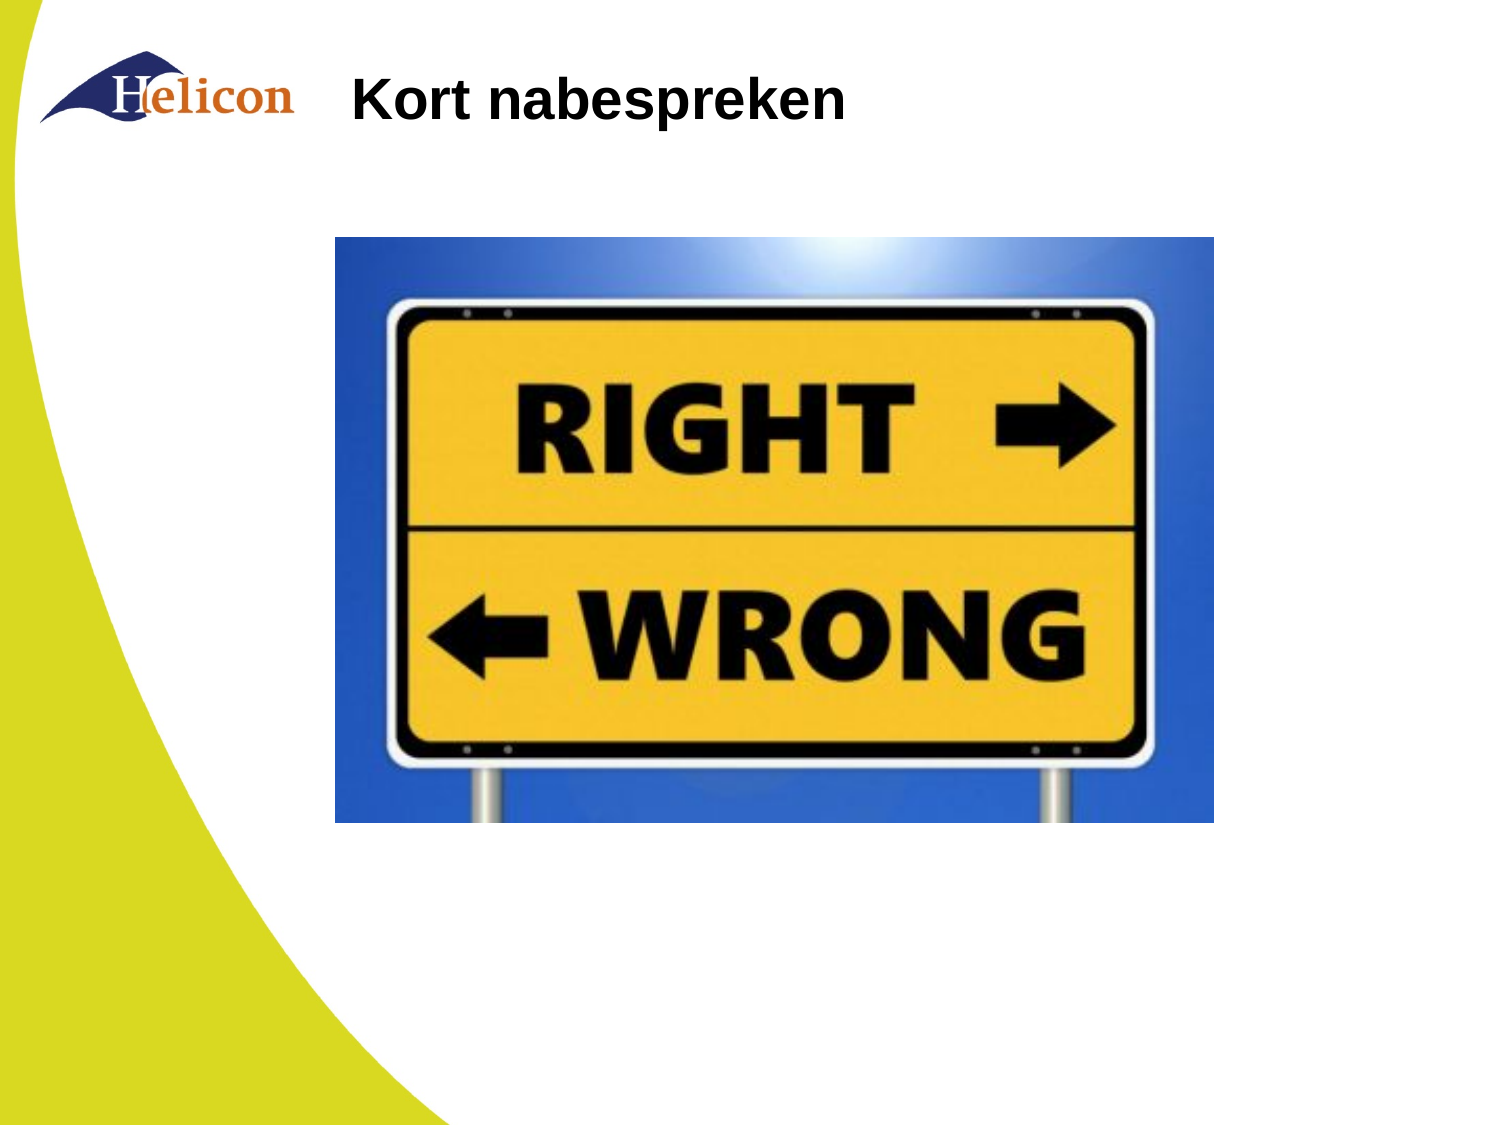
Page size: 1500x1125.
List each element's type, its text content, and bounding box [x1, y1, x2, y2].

title Kort nabespreken [336, 42, 1427, 149]
picture [0, 0, 1500, 1125]
